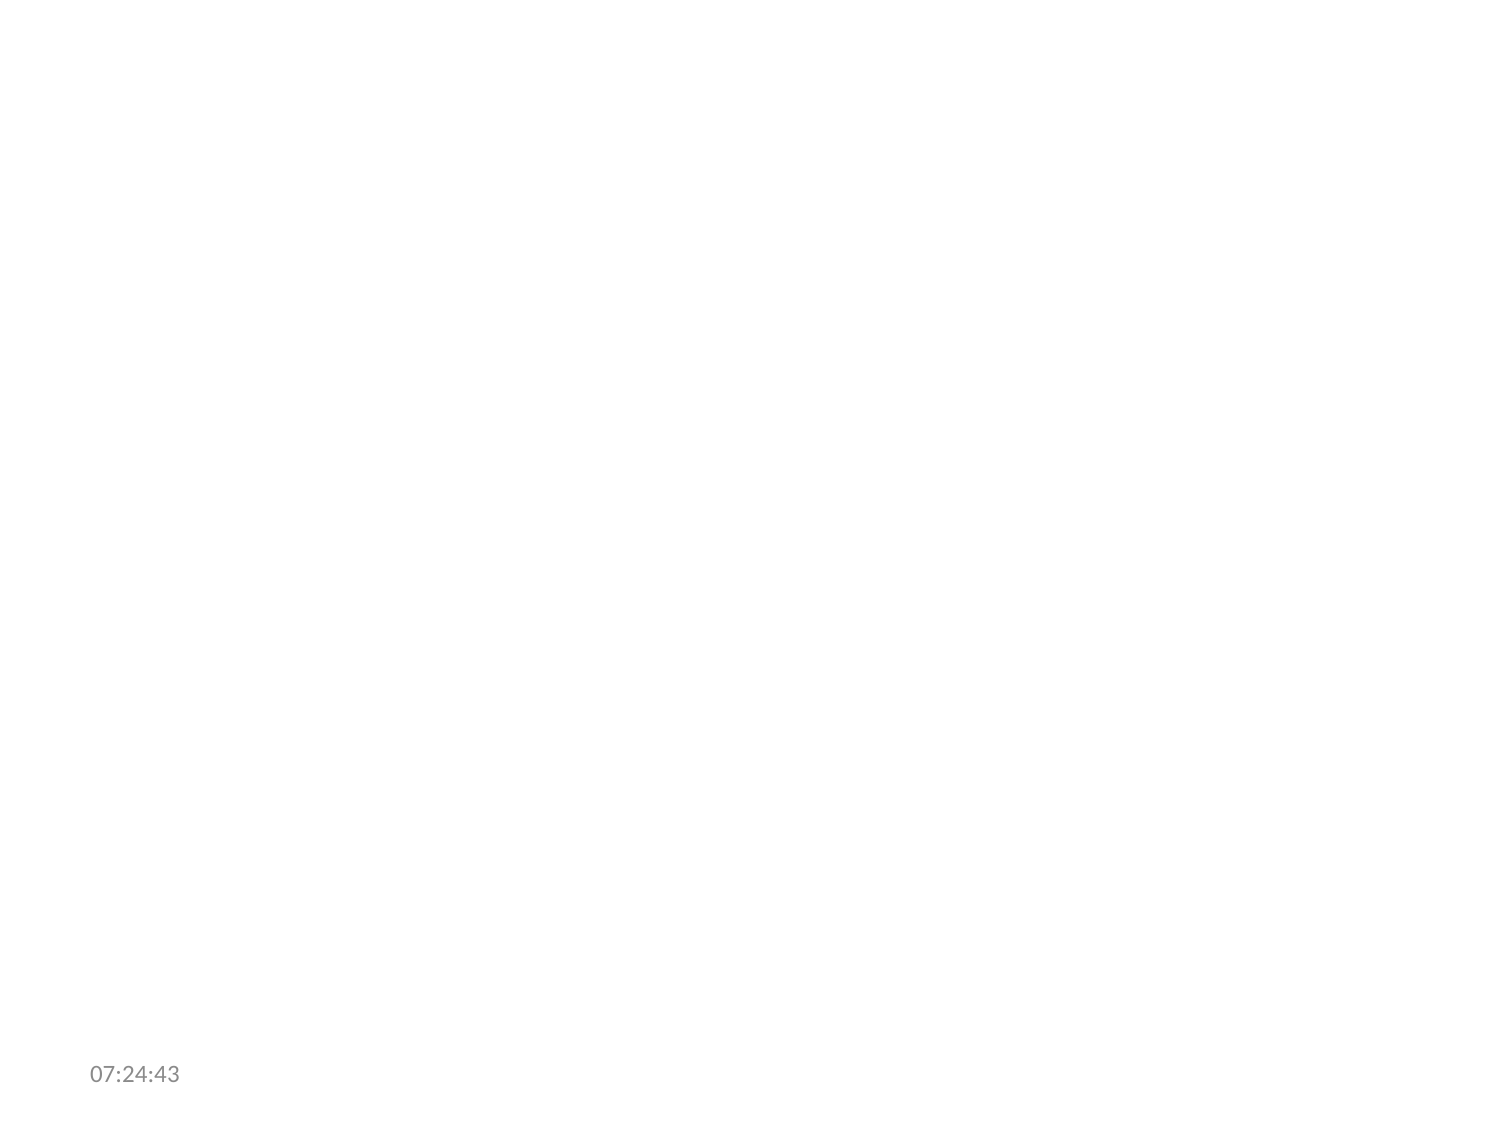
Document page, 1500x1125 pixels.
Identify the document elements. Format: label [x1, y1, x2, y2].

slide_number [75, 1042, 425, 1103]
